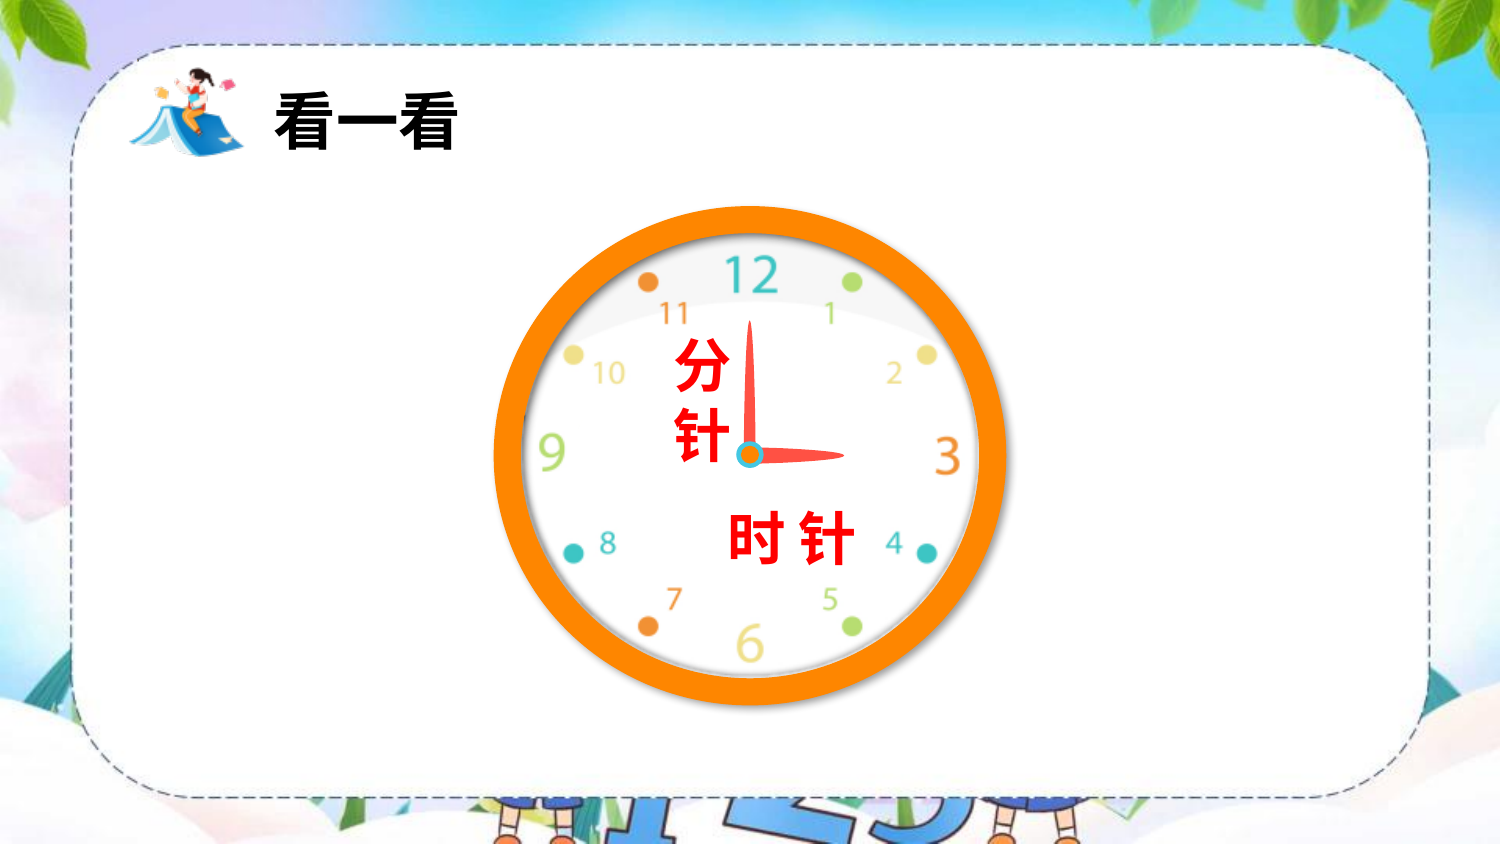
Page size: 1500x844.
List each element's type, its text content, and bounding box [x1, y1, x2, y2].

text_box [479, 191, 1021, 718]
picture [0, 0, 1500, 844]
text_box 看一看 [259, 74, 491, 165]
